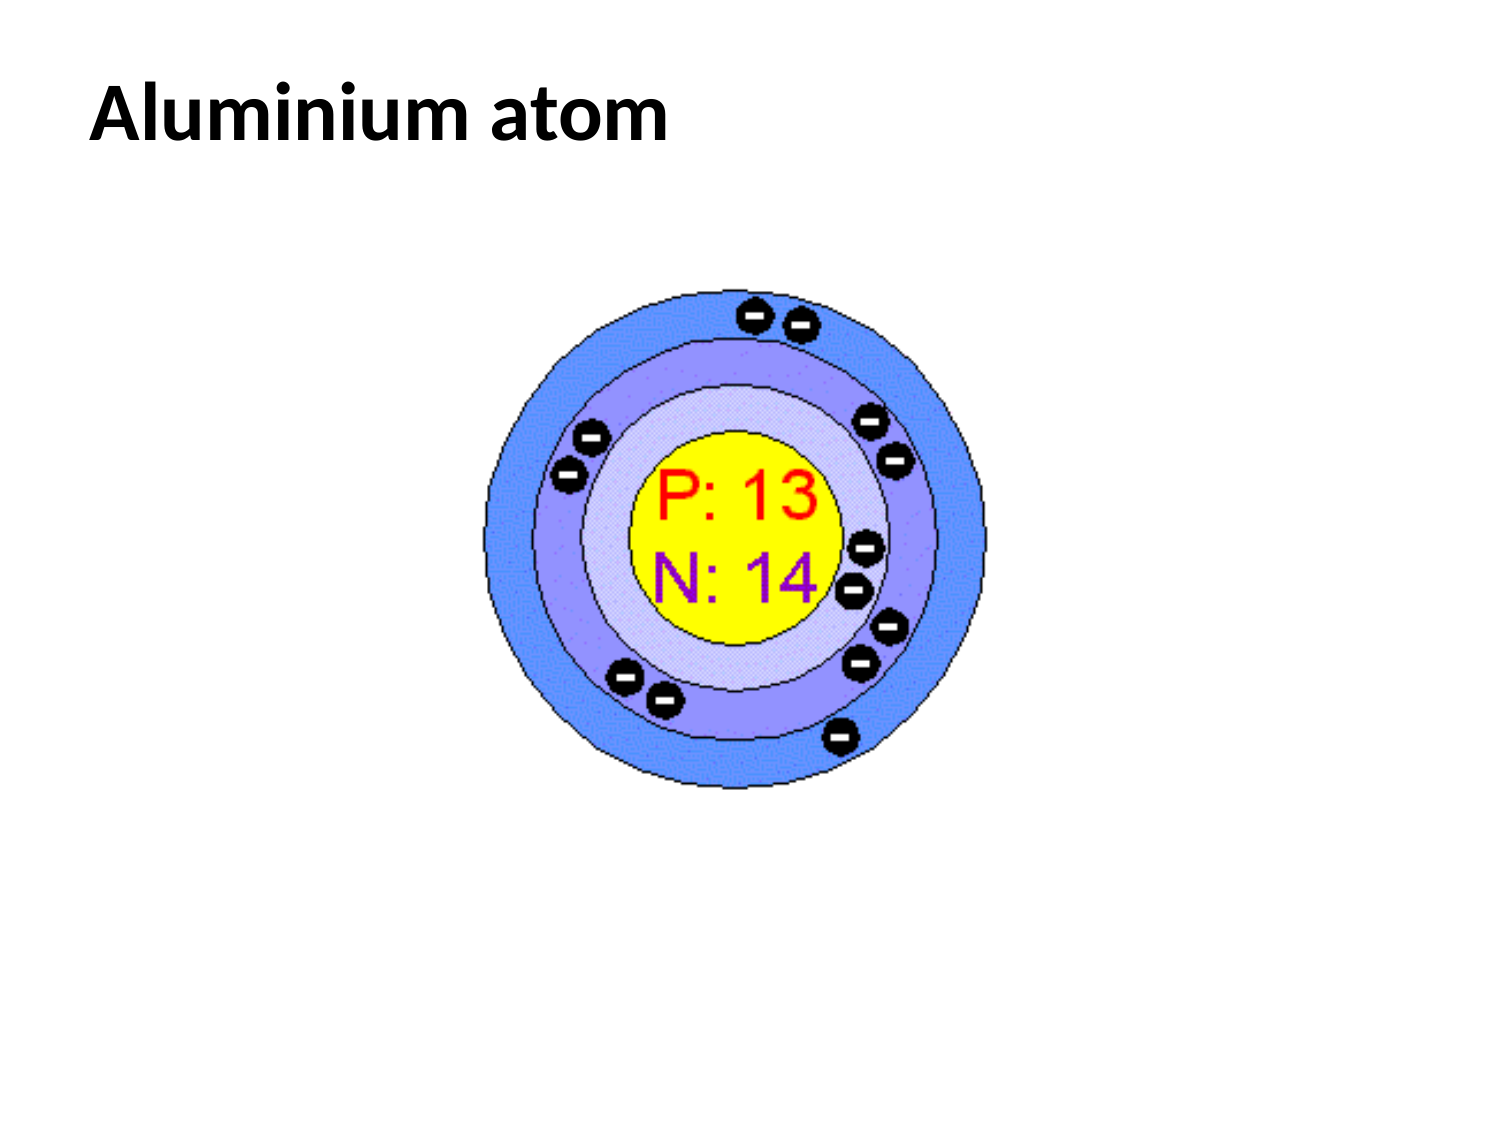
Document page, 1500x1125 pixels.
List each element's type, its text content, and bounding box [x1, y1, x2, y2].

text_box Aluminium atom [75, 50, 850, 165]
picture [462, 267, 1013, 813]
